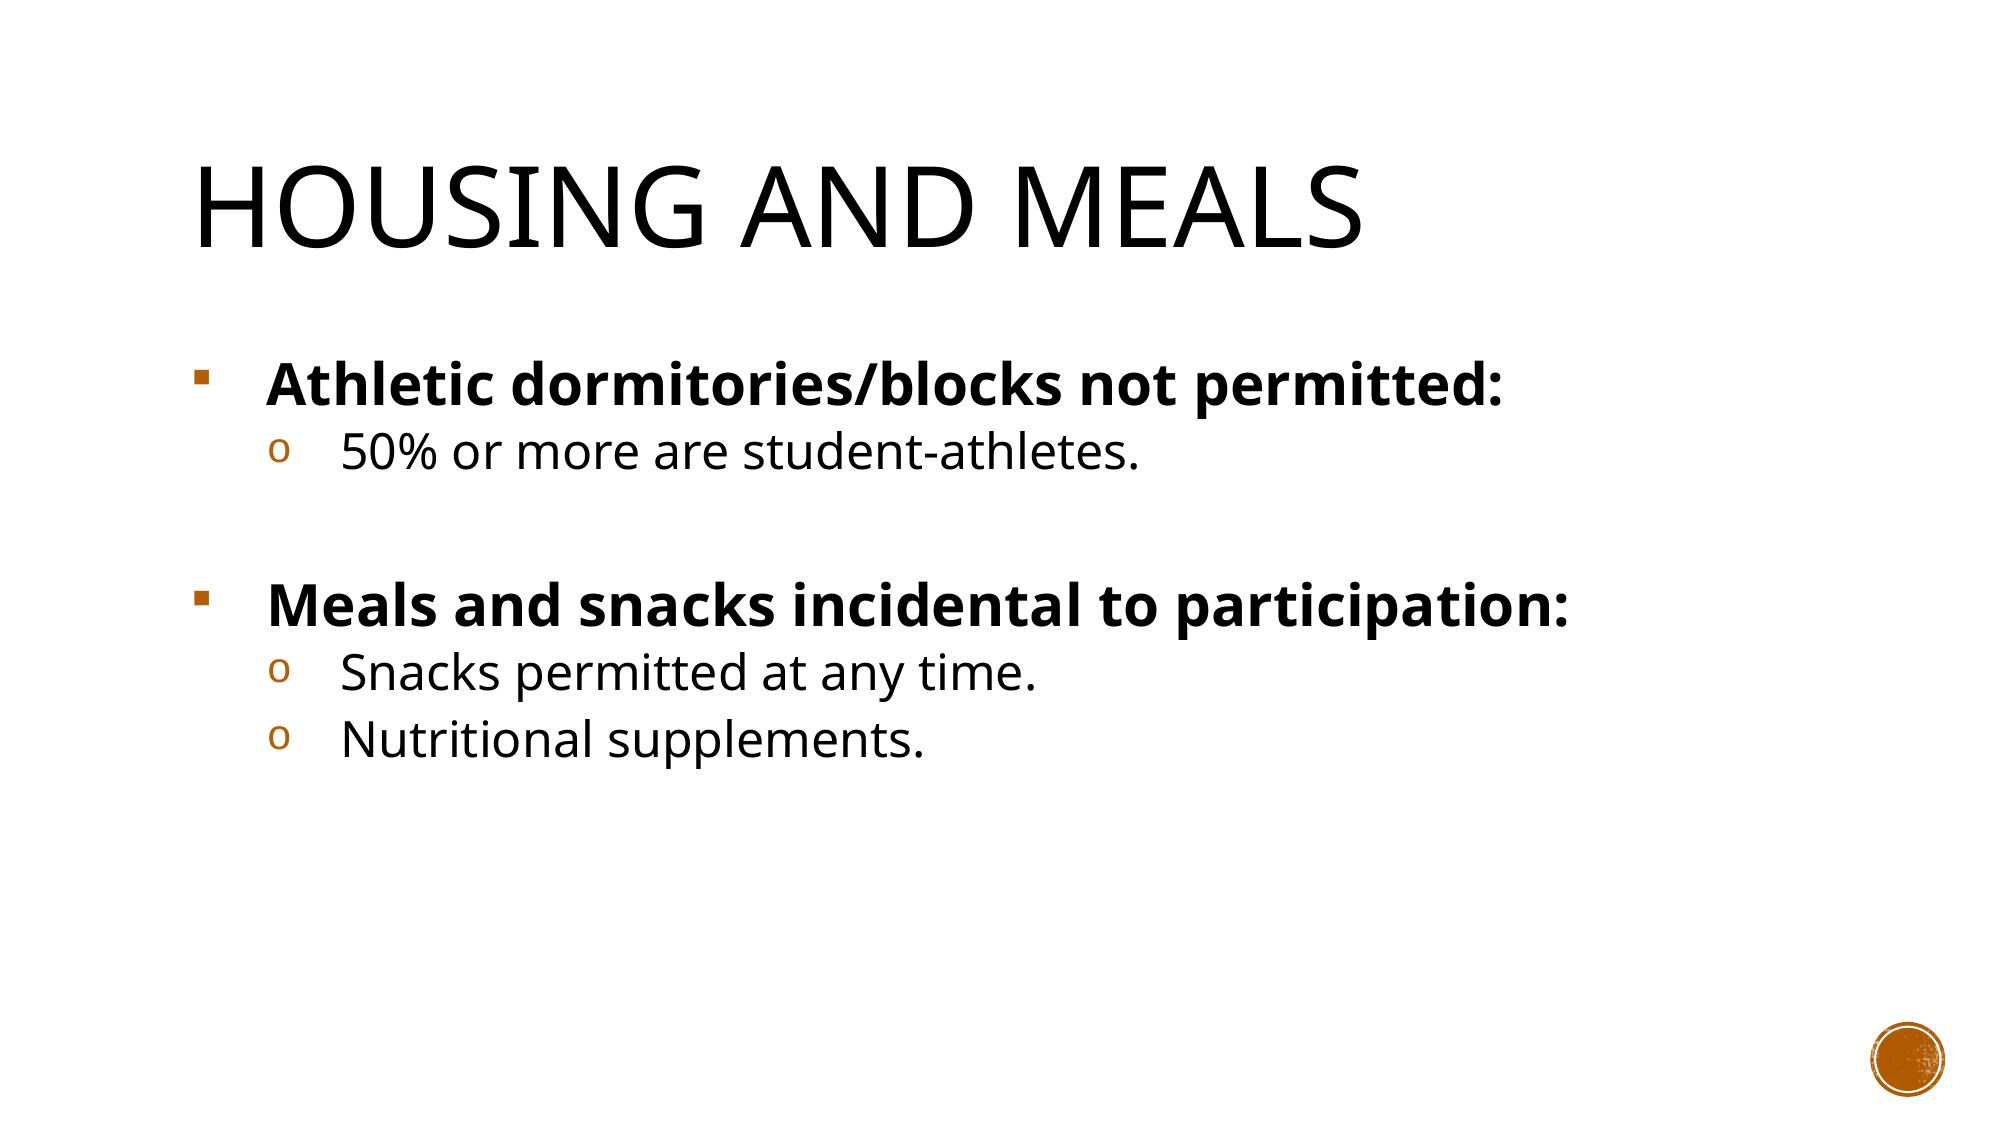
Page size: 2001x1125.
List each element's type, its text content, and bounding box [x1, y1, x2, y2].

title Housing and Meals [175, 79, 1826, 344]
list Athletic dormitories/blocks not permitted: 50% or more are student-athletes. Meals and snacks incidental to participation: Snacks permitted at any time. Nutritional supplements. [175, 348, 1826, 1078]
